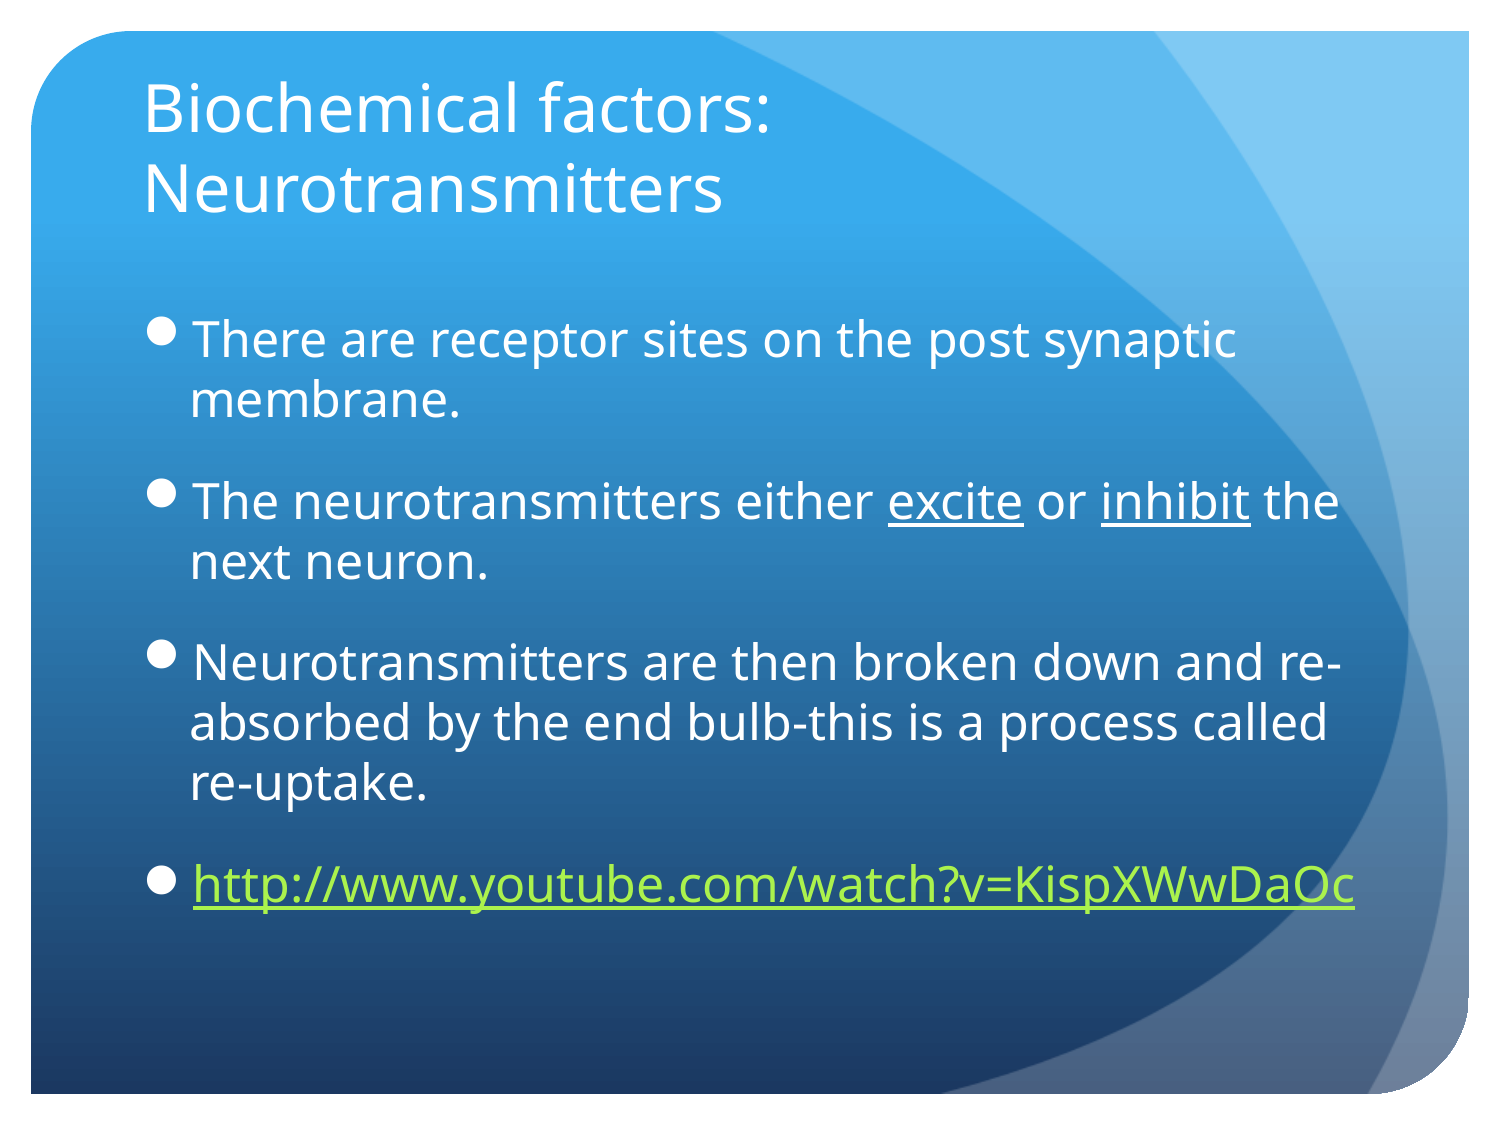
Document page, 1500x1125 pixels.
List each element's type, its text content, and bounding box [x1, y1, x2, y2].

title Biochemical factors: Neurotransmitters [127, 62, 1372, 234]
list There are receptor sites on the post synaptic membrane. The neurotransmitters either excite or inhibit the next neuron. Neurotransmitters are then broken down and re-absorbed by the end bulb-this is a process called re-uptake. http://www.youtube.com/watch?v=KispXWwDaOc [127, 299, 1372, 991]
picture [24, 30, 1473, 1094]
